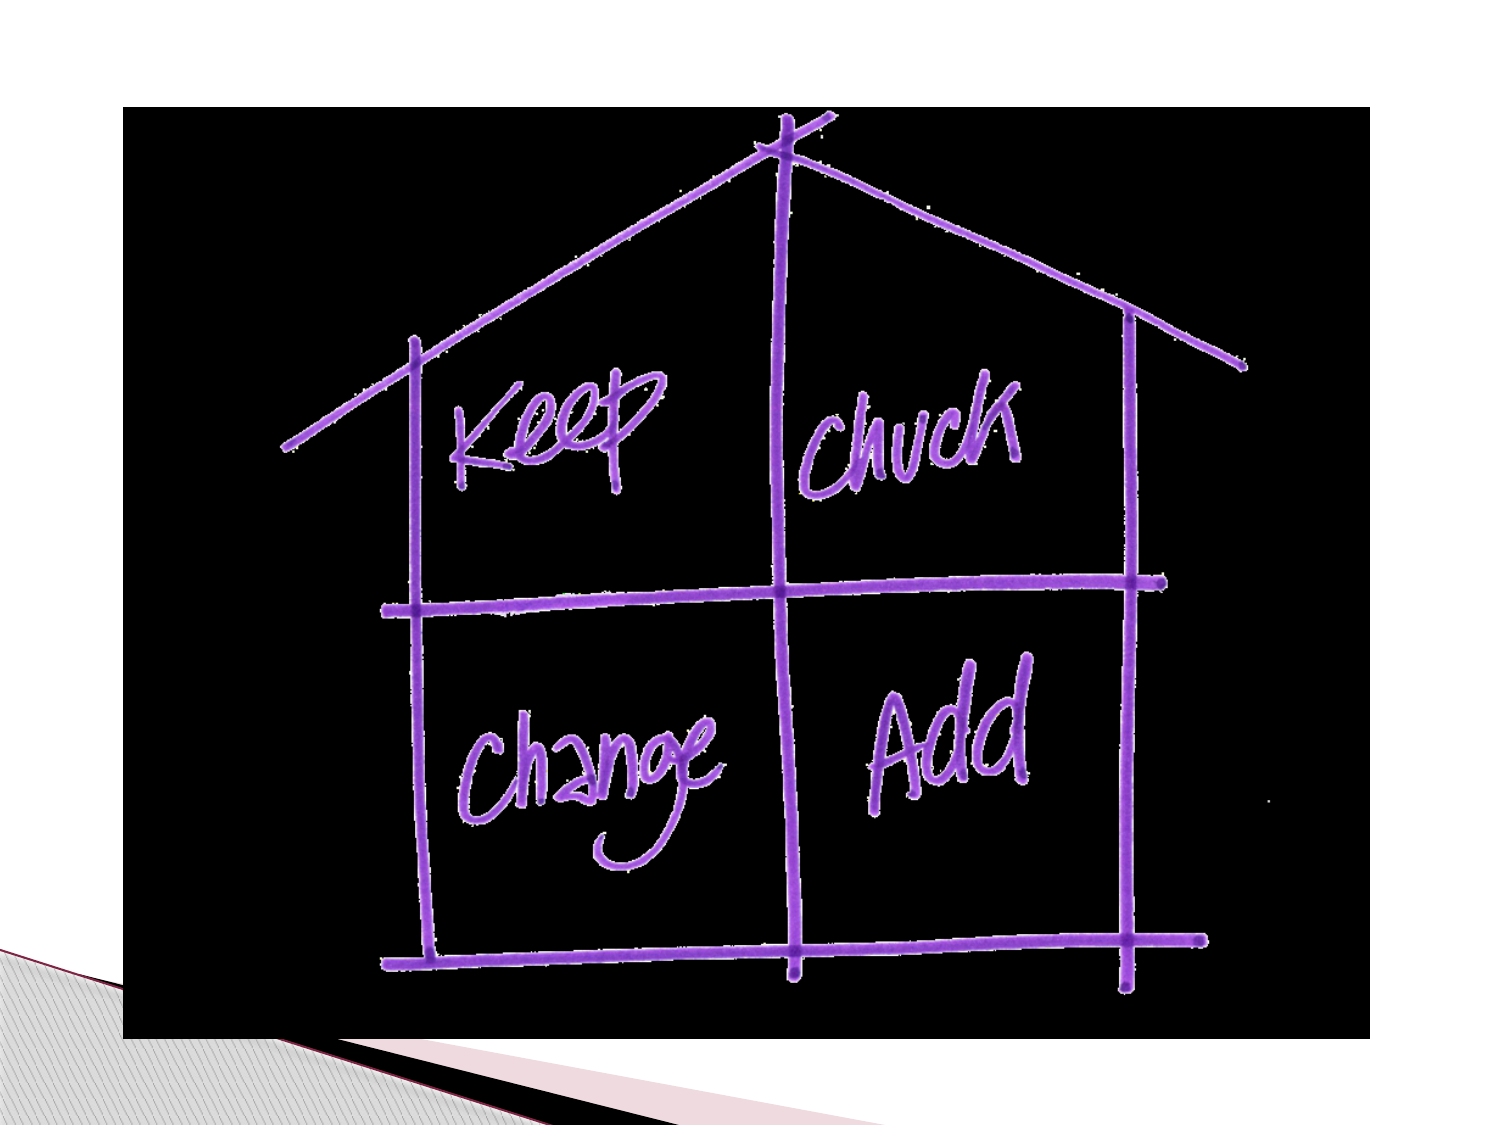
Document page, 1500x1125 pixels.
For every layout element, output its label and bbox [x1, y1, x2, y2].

list [123, 107, 1370, 1039]
